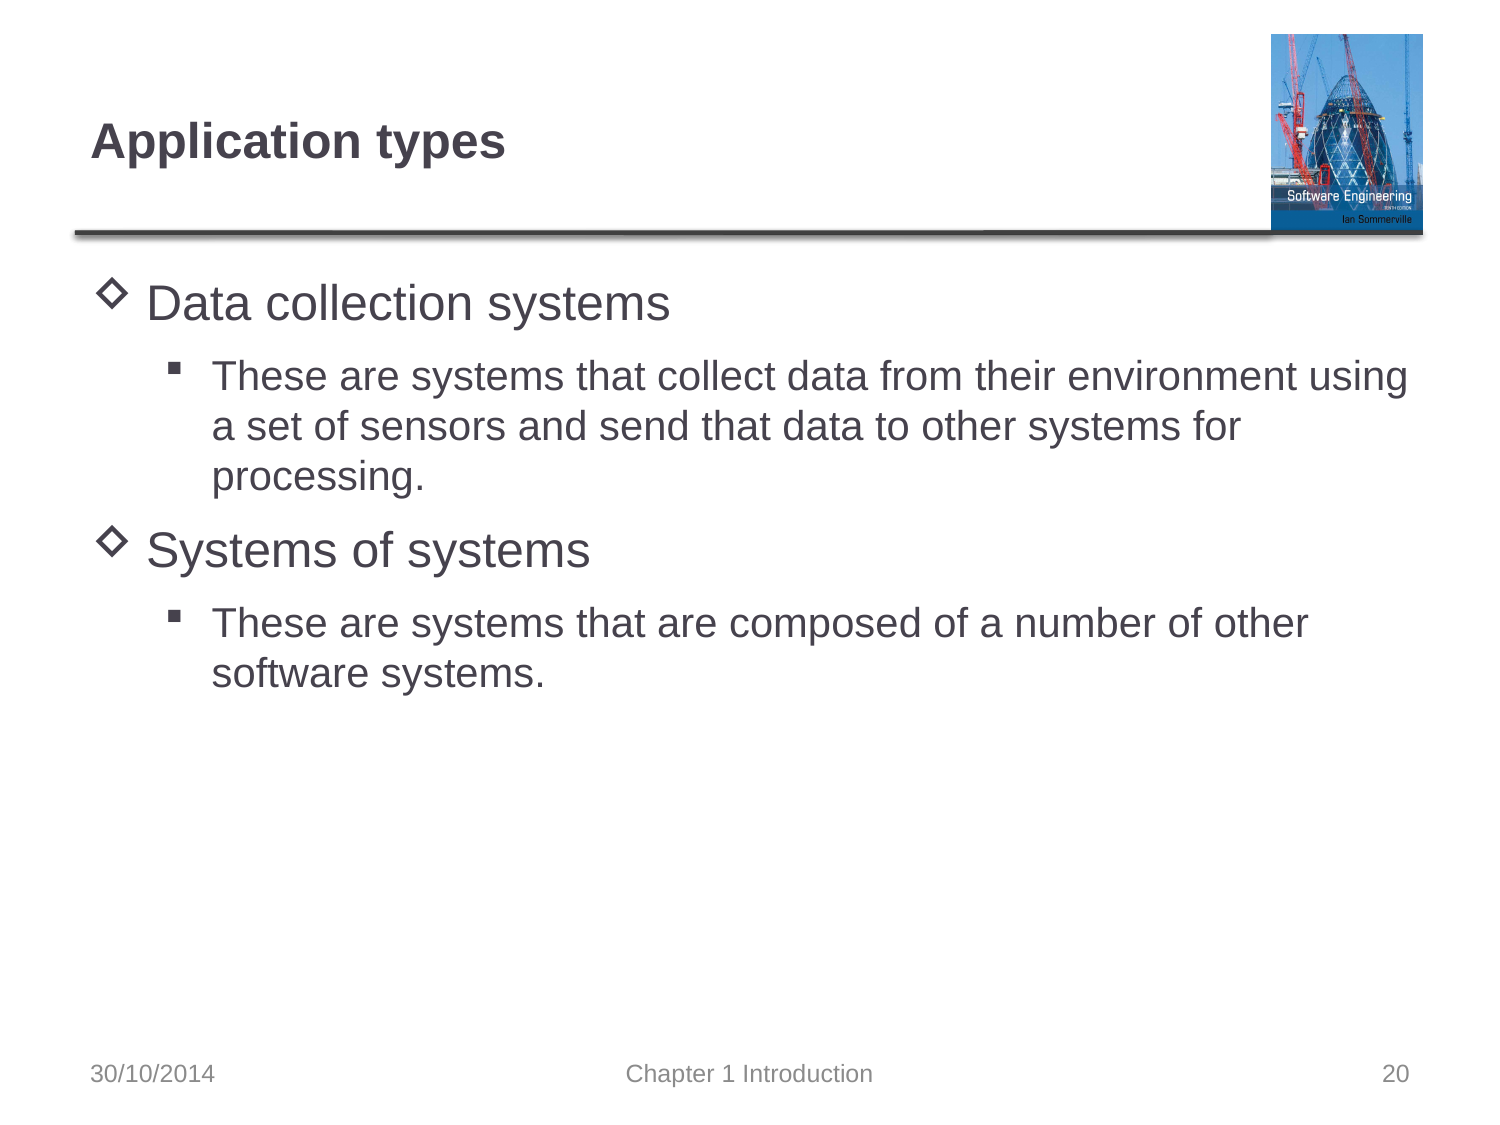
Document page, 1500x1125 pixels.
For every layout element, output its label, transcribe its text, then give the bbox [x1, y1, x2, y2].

footer Chapter 1 Introduction [512, 1042, 988, 1103]
title Application types [74, 44, 1272, 233]
slide_number 20 [1074, 1042, 1425, 1103]
list Data collection systems These are systems that collect data from their environment using a set of sensors and send that data to other systems for processing. Systems of systems These are systems that are composed of a number of other software systems. [75, 262, 1425, 1005]
picture [1271, 34, 1423, 230]
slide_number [75, 1042, 425, 1103]
